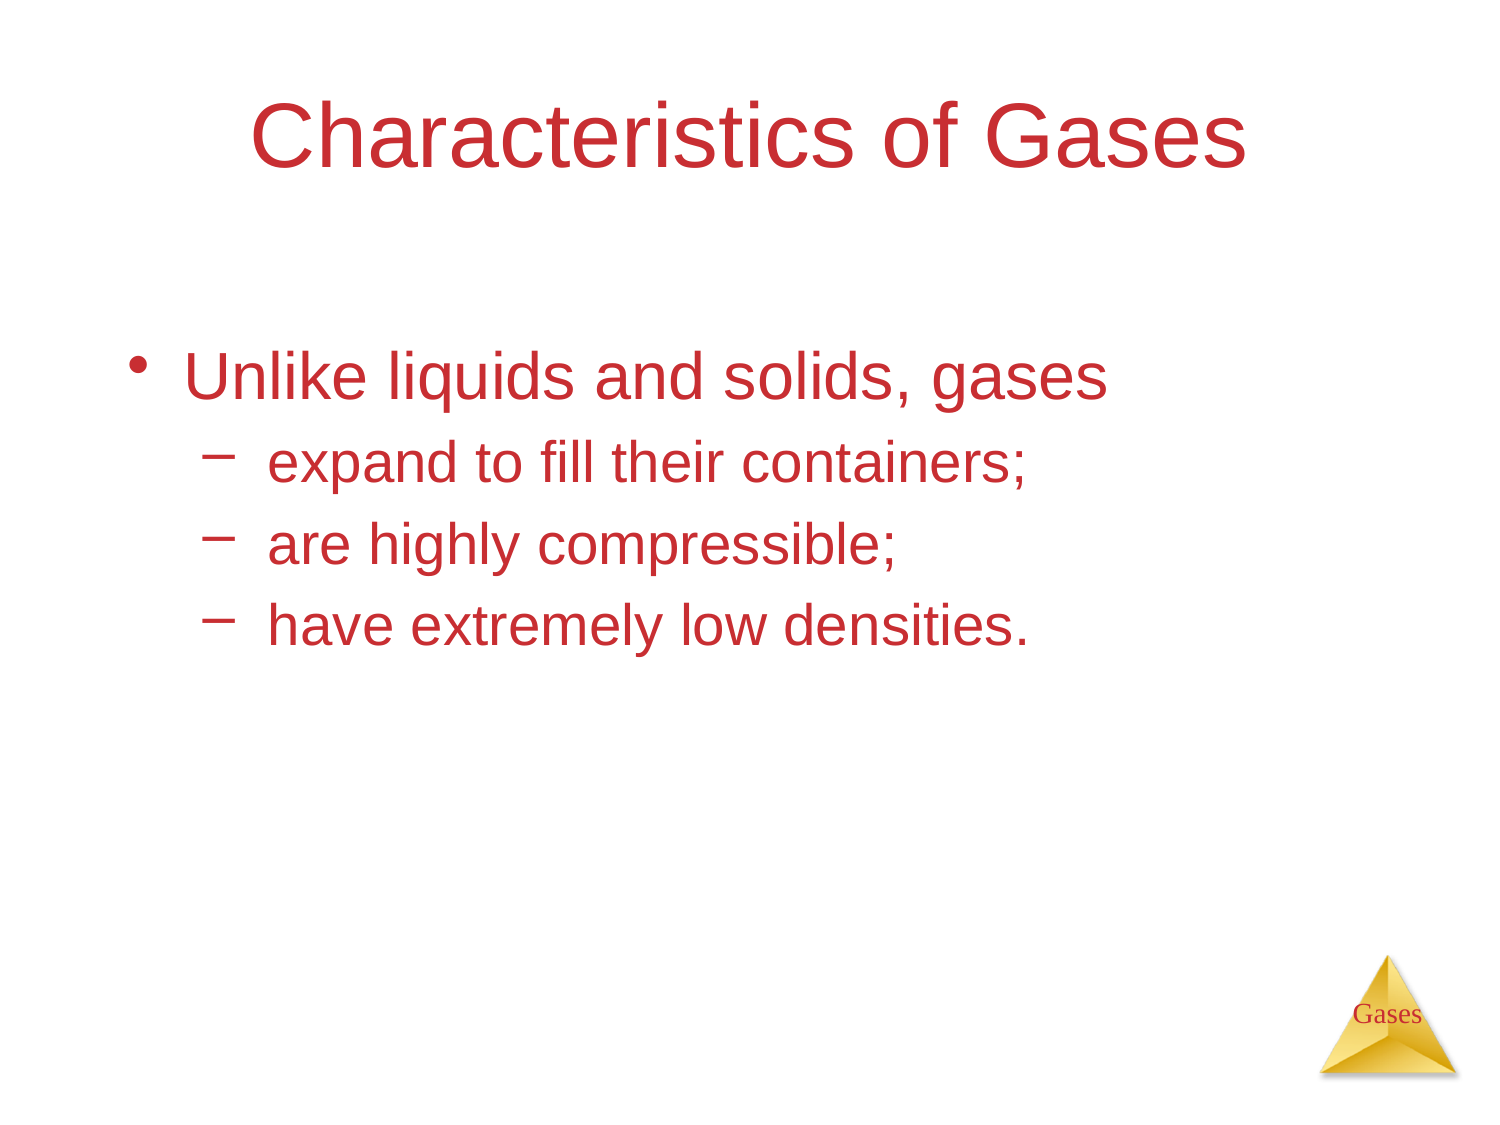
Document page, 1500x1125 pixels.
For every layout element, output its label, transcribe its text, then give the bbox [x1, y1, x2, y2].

list Unlike liquids and solids, gases expand to fill their containers; are highly compressible; have extremely low densities. [112, 324, 1388, 1001]
picture [1275, 899, 1500, 1125]
title Characteristics of Gases [112, 37, 1388, 226]
